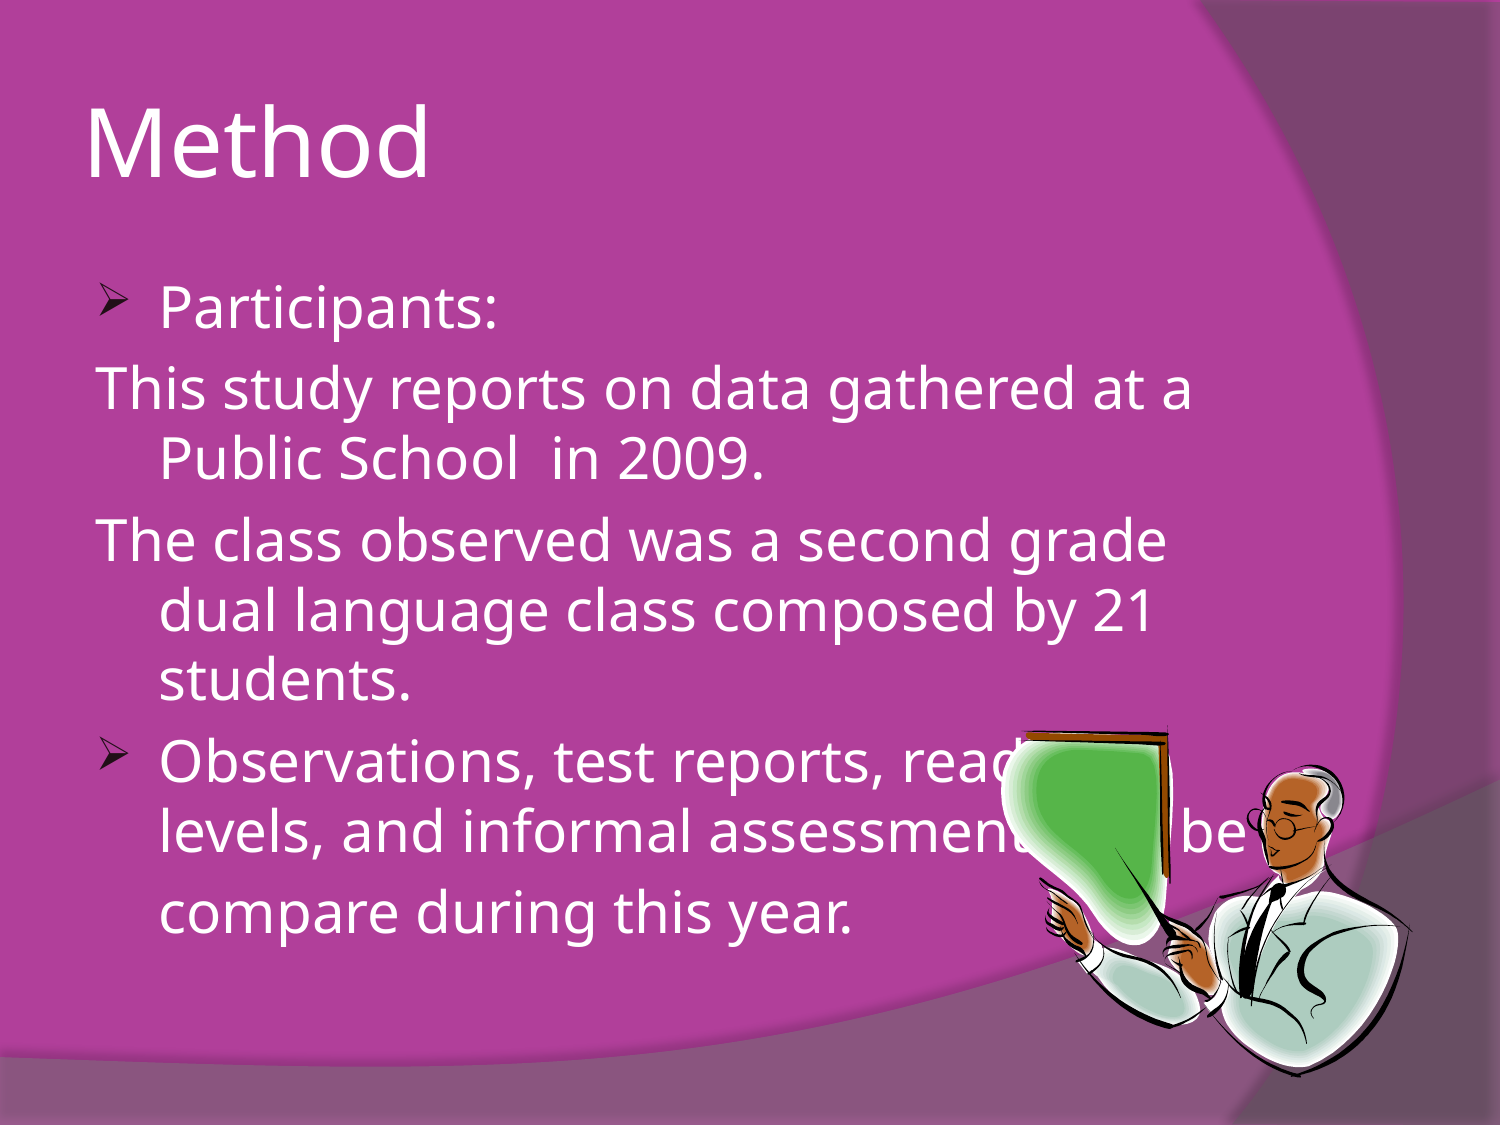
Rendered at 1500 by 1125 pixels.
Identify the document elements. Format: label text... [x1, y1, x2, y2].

picture [999, 724, 1413, 1079]
list Participants: This study reports on data gathered at a Public School in 2009. The class observed was a second grade dual language class composed by 21 students. Observations, test reports, reading levels, and informal assessments will be compare during this year. [75, 262, 1300, 1005]
title Method [75, 45, 1300, 233]
